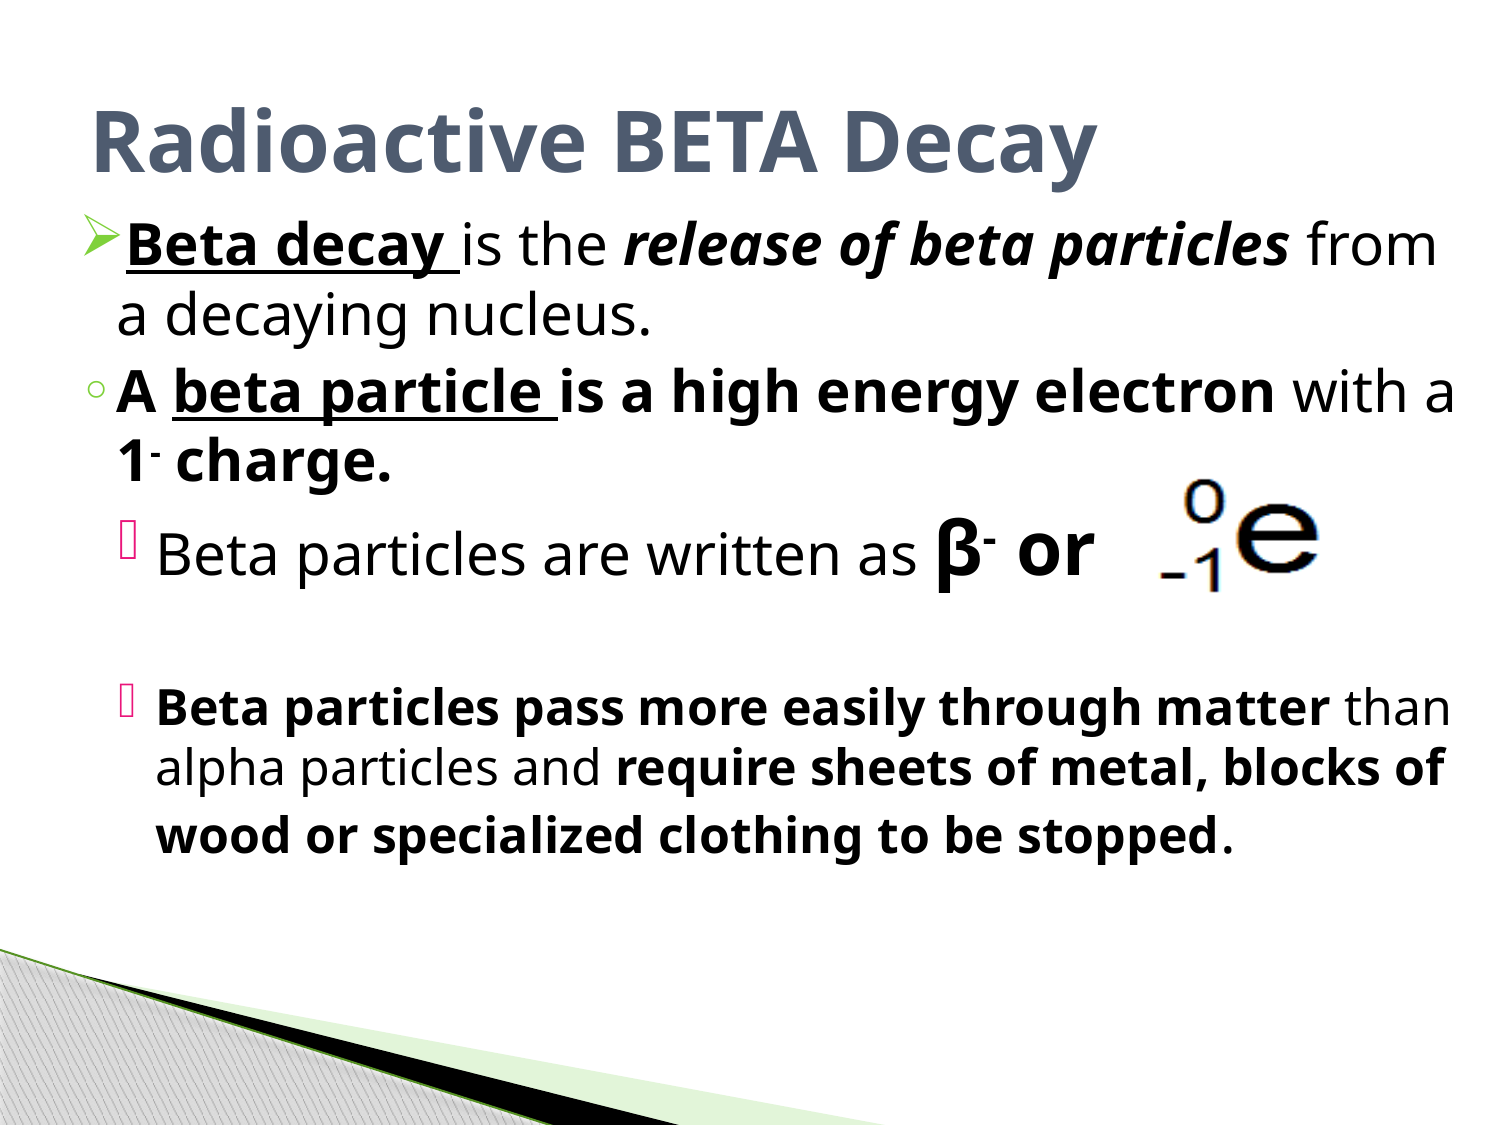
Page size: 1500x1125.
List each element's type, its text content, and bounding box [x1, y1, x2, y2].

picture [1149, 474, 1338, 601]
list Beta decay is the release of beta particles from a decaying nucleus. A beta particle is a high energy electron with a 1- charge. Beta particles are written as β- or Beta particles pass more easily through matter than alpha particles and require sheets of metal, blocks of wood or specialized clothing to be stopped. [0, 200, 1500, 986]
title Radioactive BETA Decay [75, 45, 1425, 233]
